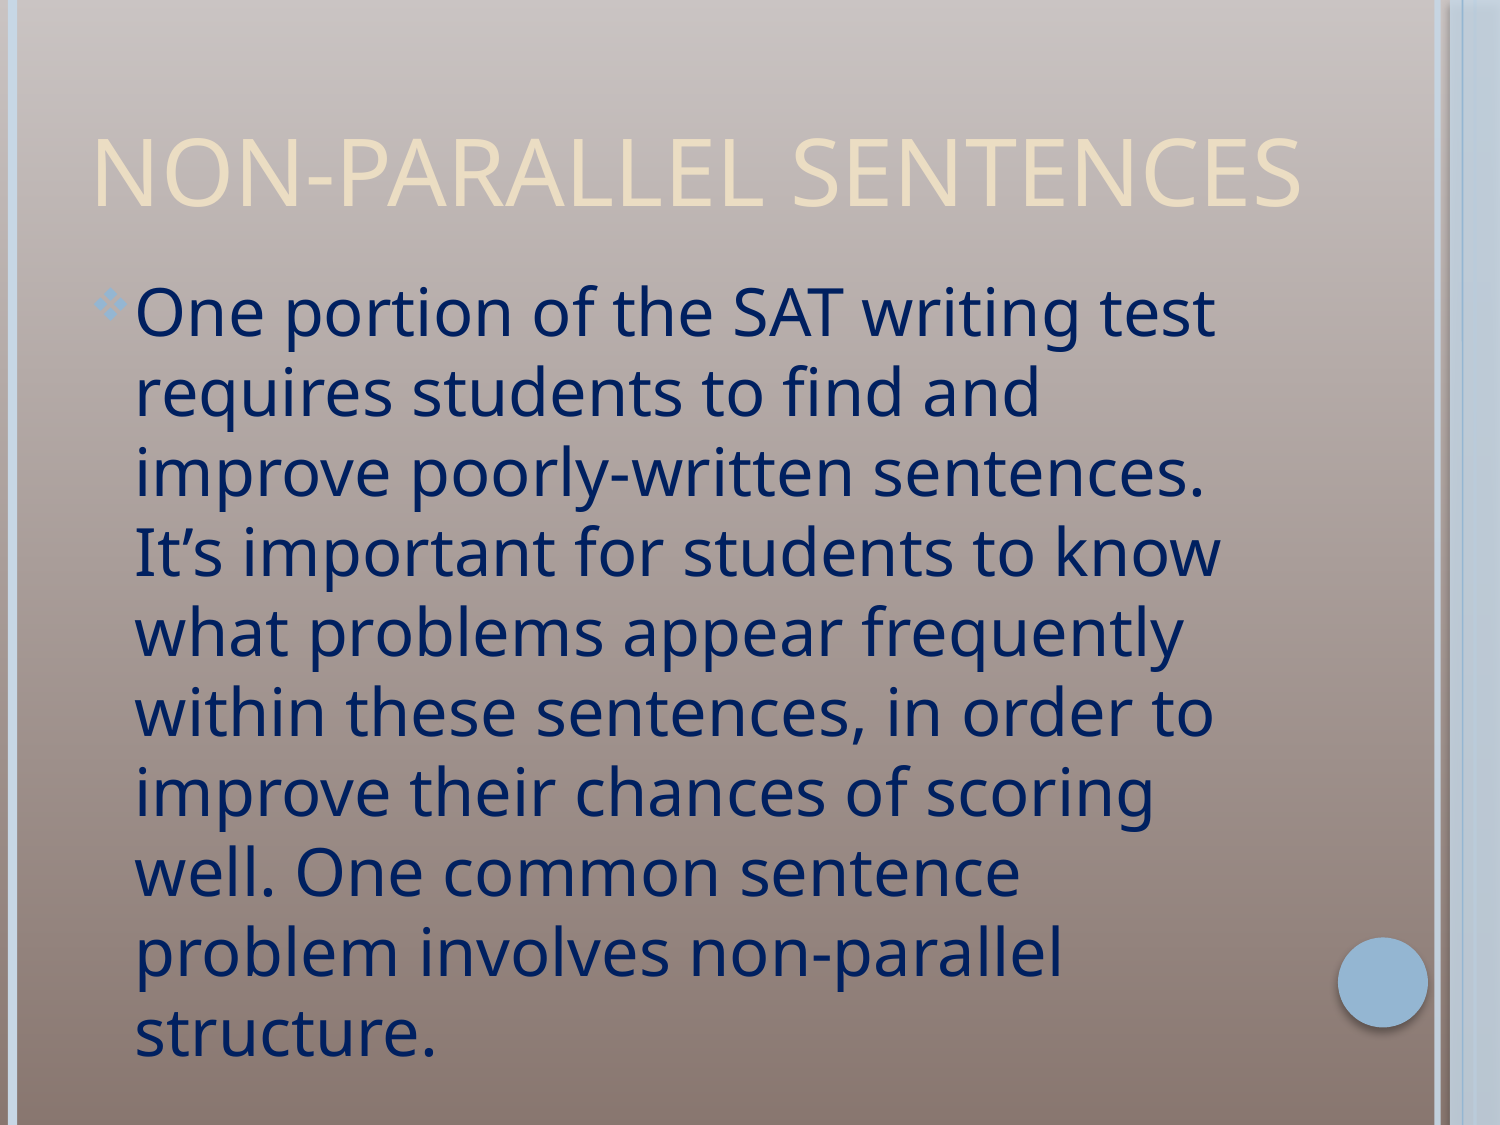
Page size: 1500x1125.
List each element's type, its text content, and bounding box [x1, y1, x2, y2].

title Non-parallel sentences [75, 45, 1424, 233]
list One portion of the SAT writing test requires students to find and improve poorly-written sentences. It’s important for students to know what problems appear frequently within these sentences, in order to improve their chances of scoring well. One common sentence problem involves non-parallel structure. [75, 262, 1300, 1062]
